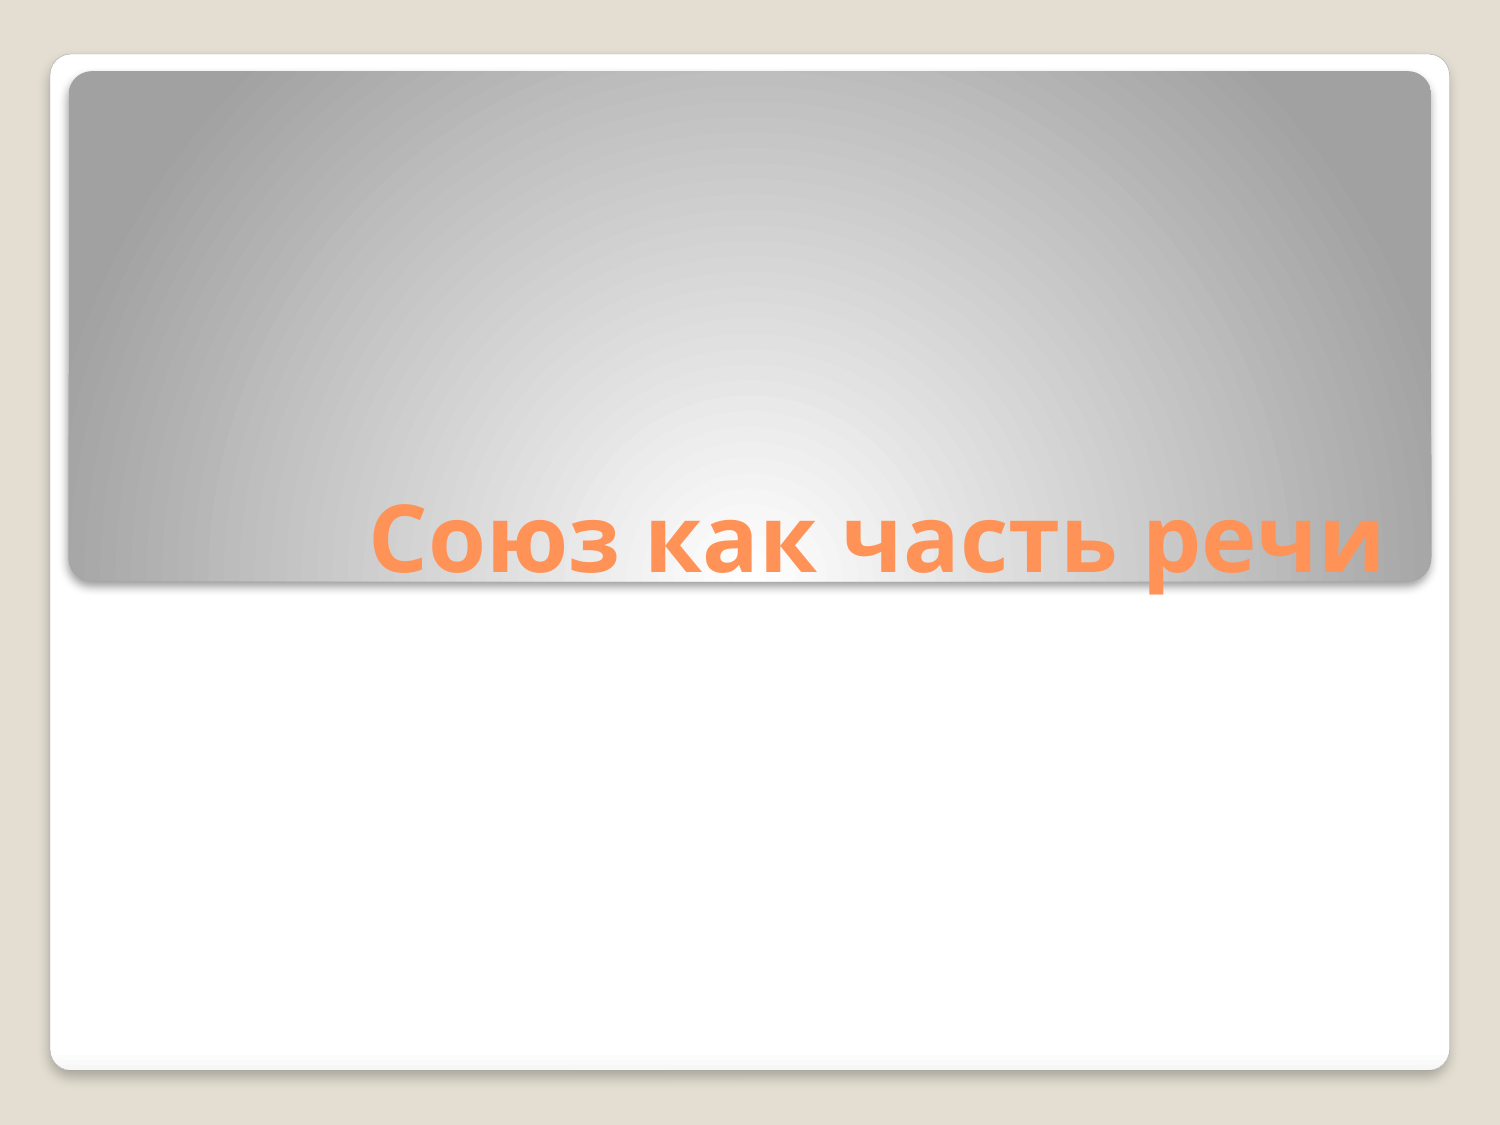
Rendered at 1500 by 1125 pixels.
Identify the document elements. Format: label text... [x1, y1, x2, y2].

title Союз как часть речи [118, 298, 1394, 599]
